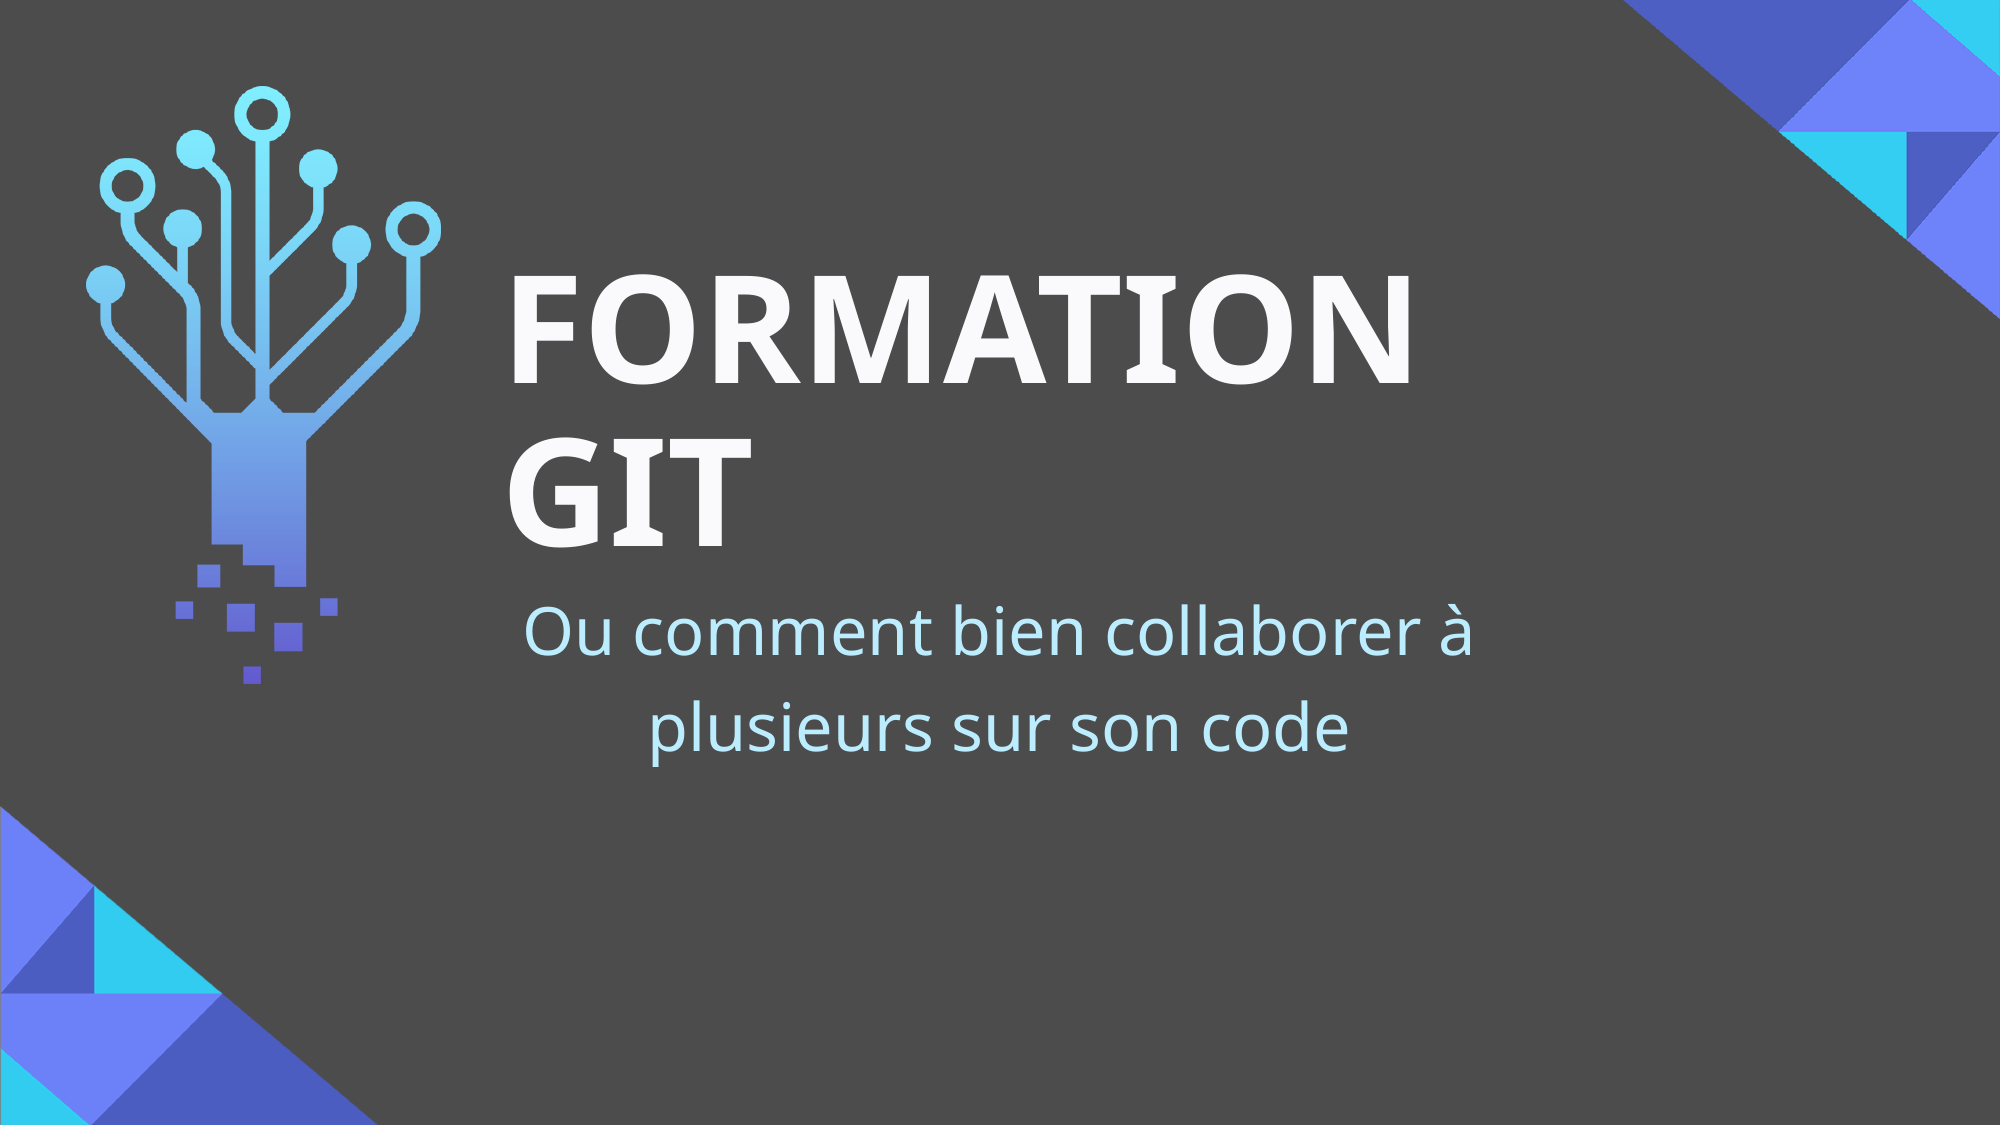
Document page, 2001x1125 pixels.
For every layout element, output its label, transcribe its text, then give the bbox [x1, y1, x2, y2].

picture [1622, 0, 2000, 319]
picture [86, 86, 441, 684]
picture [1, 807, 378, 1125]
subtitle Ou comment bien collaborer à plusieurs sur son code [453, 565, 1547, 726]
title Formation GIT [486, 408, 1514, 565]
